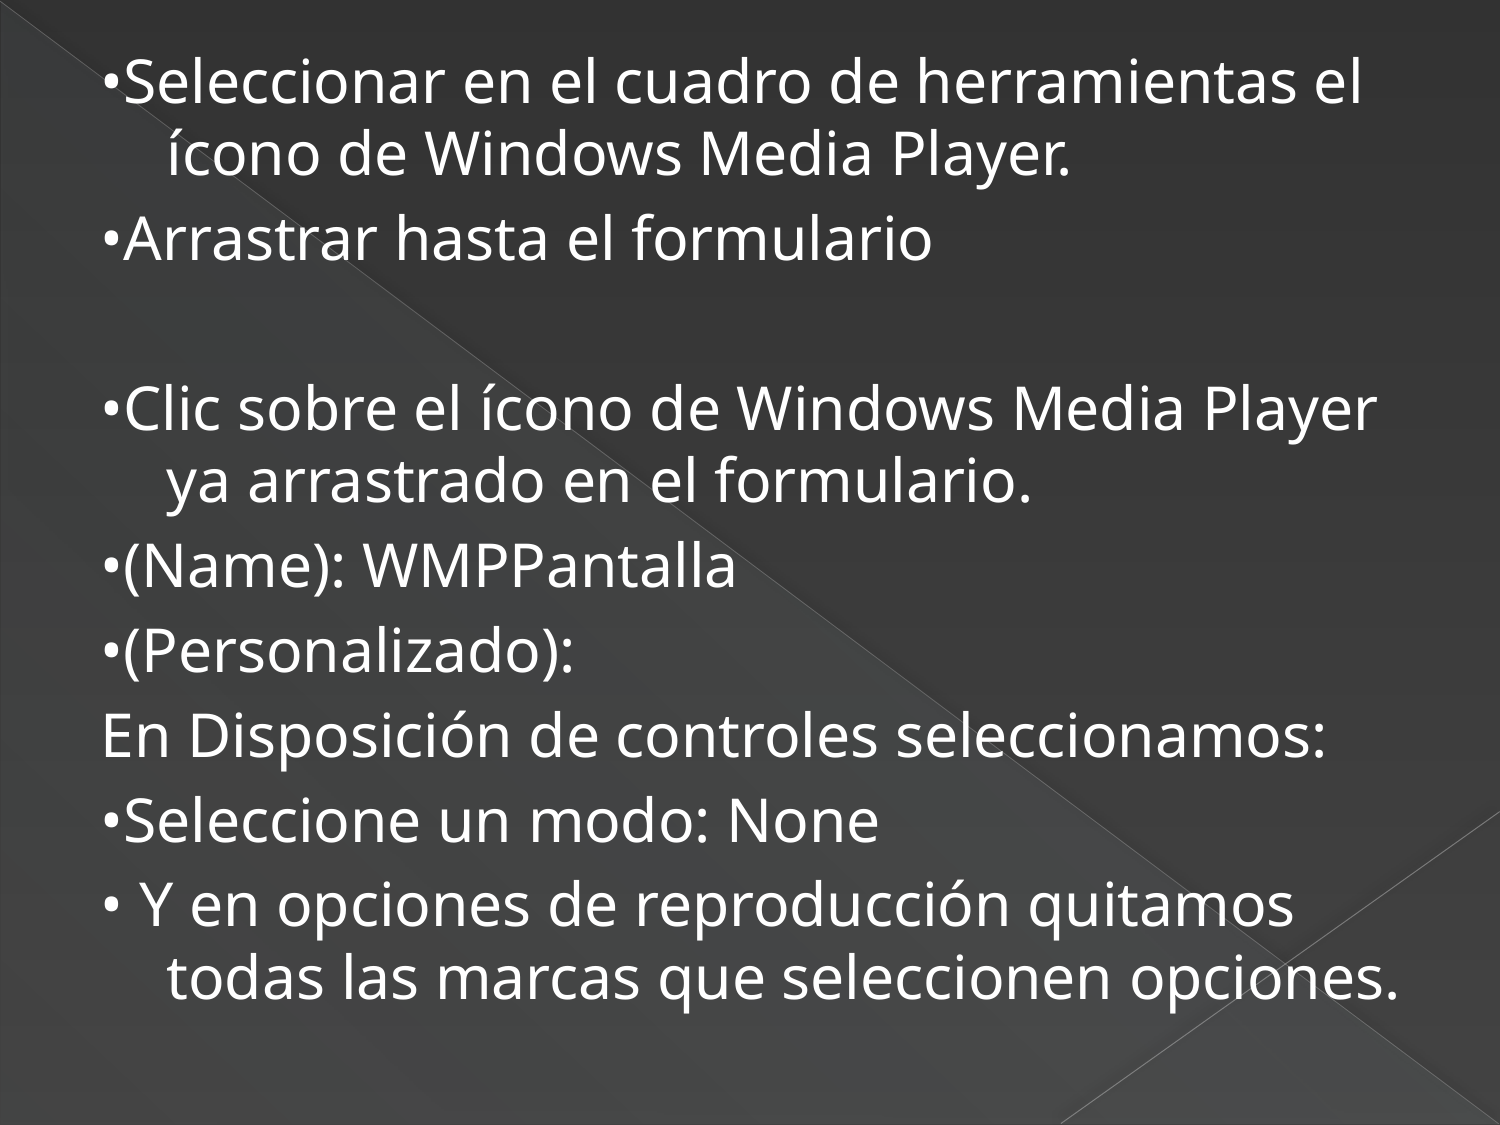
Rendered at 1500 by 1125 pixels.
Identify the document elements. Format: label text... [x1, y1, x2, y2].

list •Seleccionar en el cuadro de herramientas el ícono de Windows Media Player. •Arrastrar hasta el formulario •Clic sobre el ícono de Windows Media Player ya arrastrado en el formulario. •(Name): WMPPantalla •(Personalizado): En Disposición de controles seleccionamos: •Seleccione un modo: None • Y en opciones de reproducción quitamos todas las marcas que seleccionen opciones. [75, 35, 1425, 1059]
